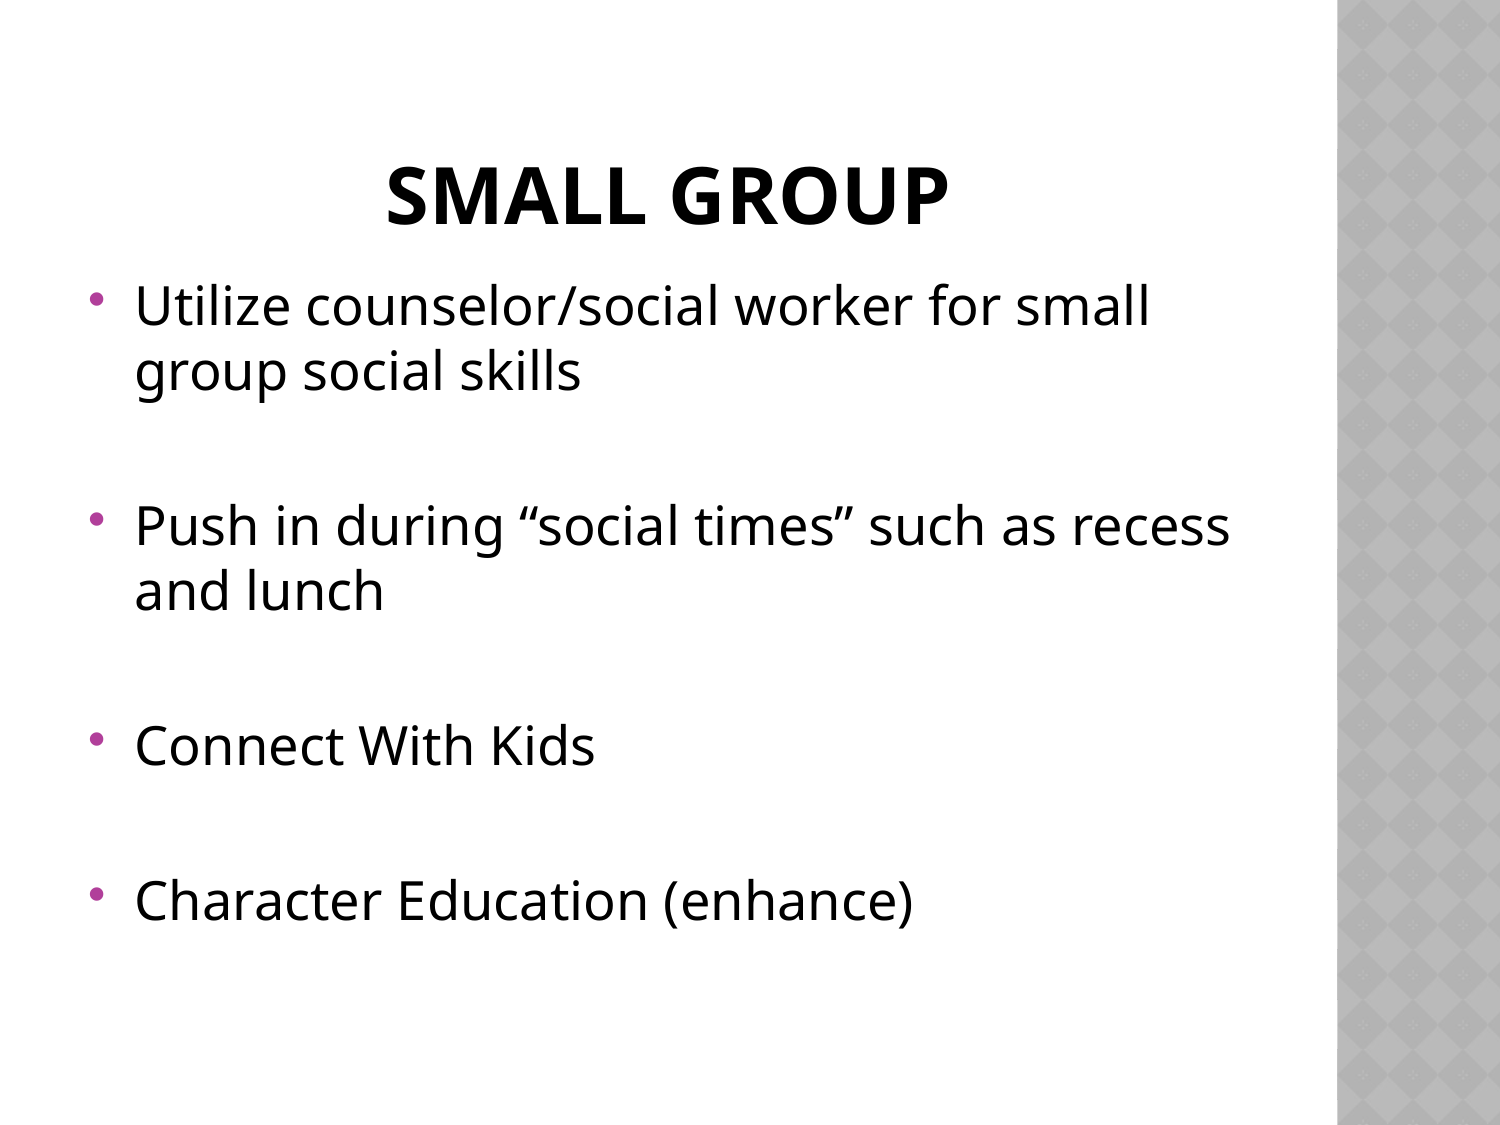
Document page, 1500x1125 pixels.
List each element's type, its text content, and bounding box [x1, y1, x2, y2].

title SMALL GROUP [75, 52, 1263, 241]
list Utilize counselor/social worker for small group social skills Push in during “social times” such as recess and lunch Connect With Kids Character Education (enhance) [74, 263, 1263, 1060]
